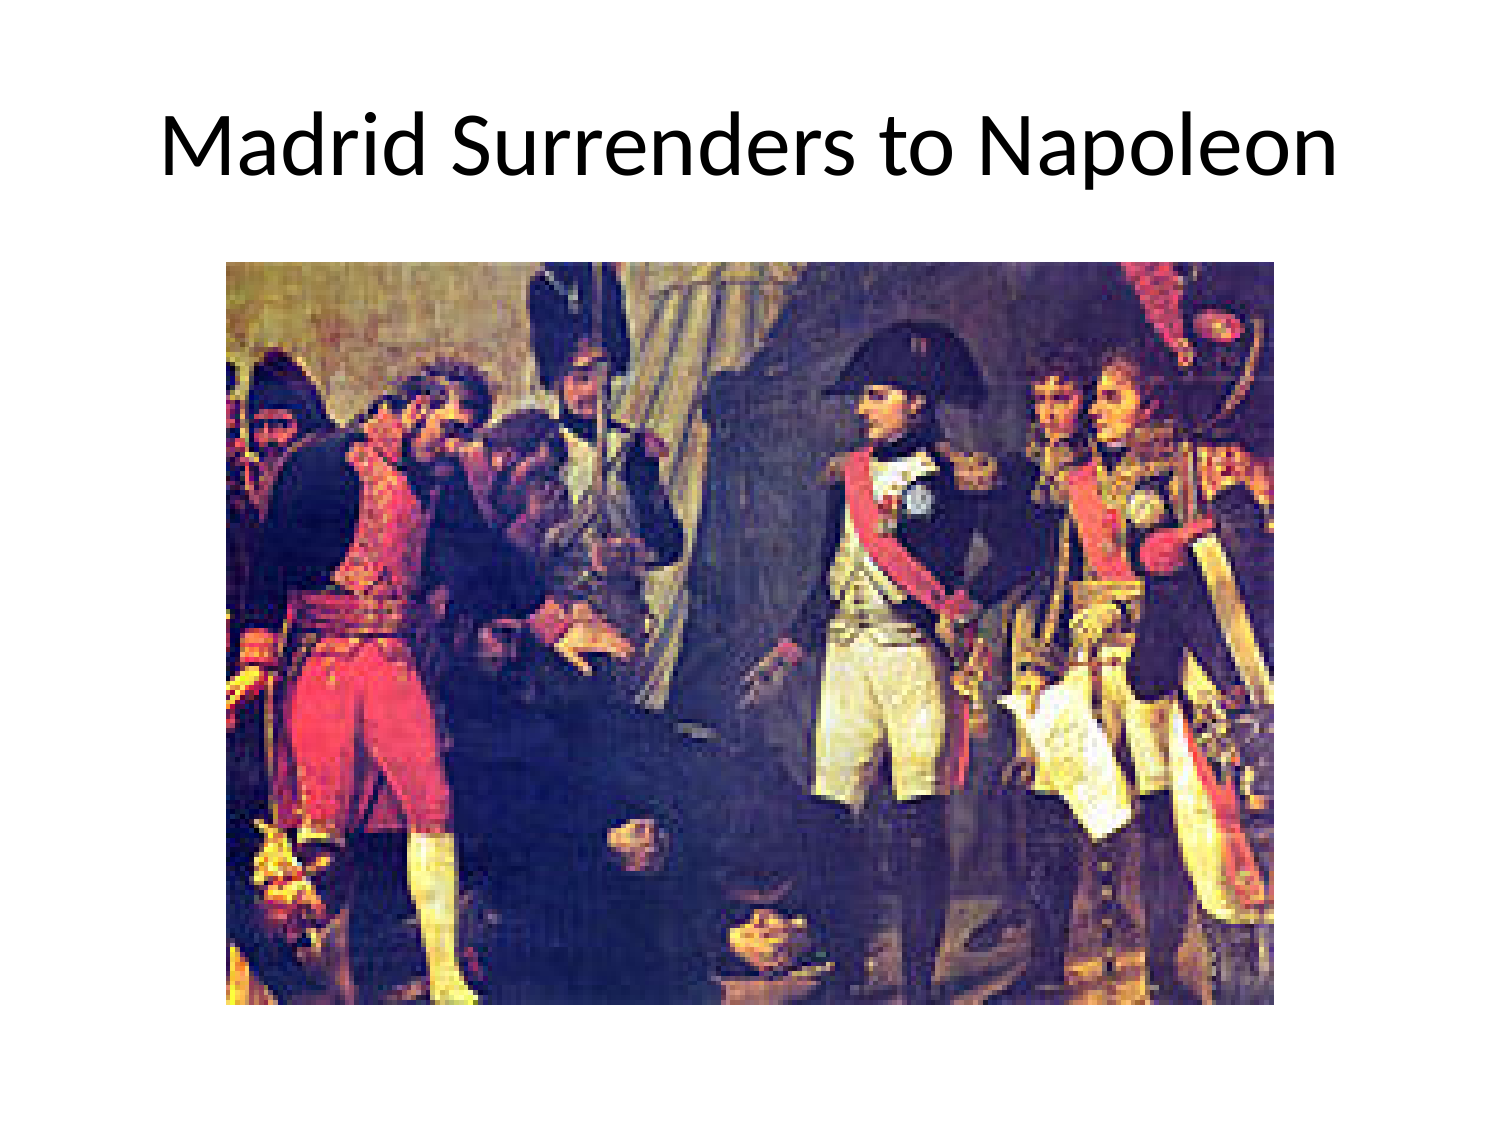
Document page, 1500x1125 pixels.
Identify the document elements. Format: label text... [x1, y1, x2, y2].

title Madrid Surrenders to Napoleon [75, 45, 1425, 233]
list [74, 262, 1426, 1006]
